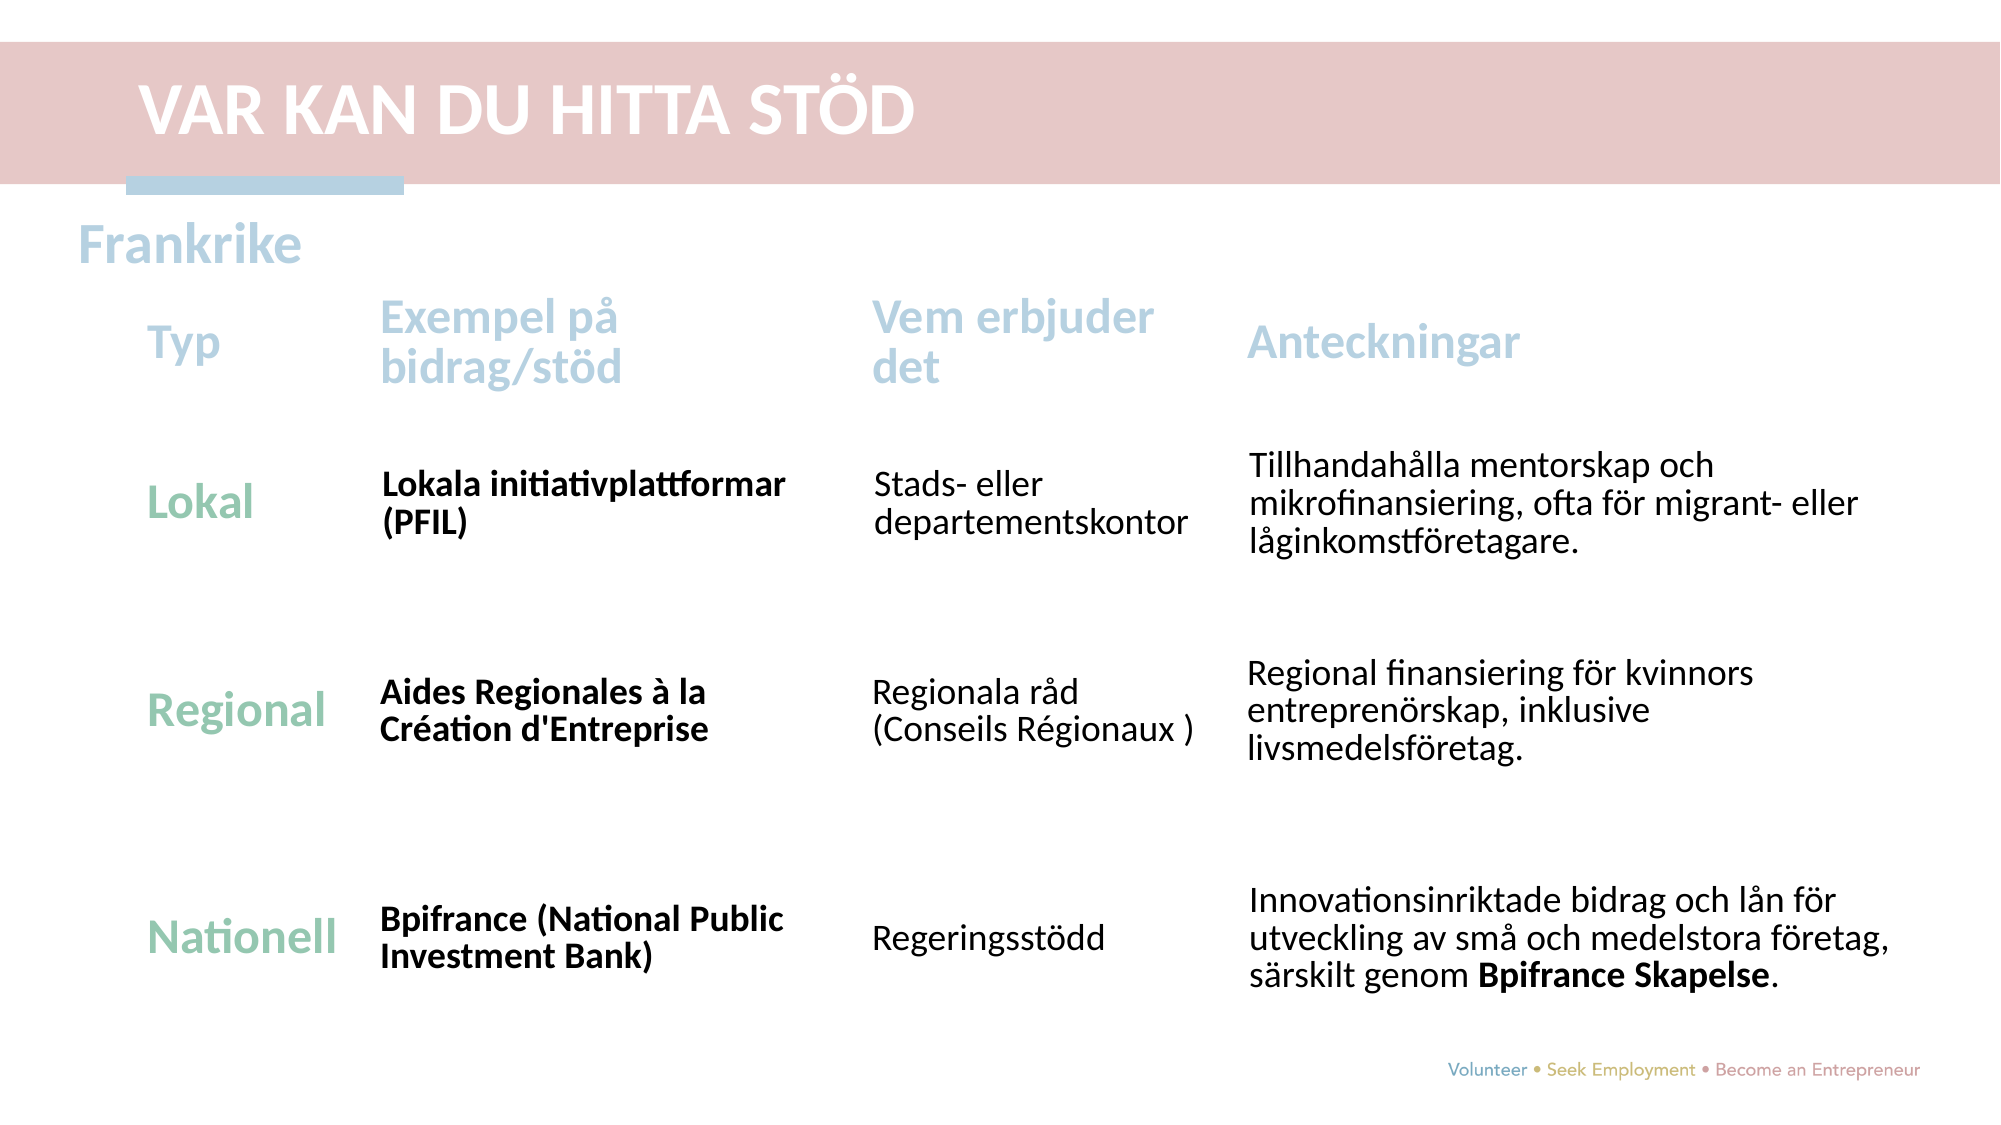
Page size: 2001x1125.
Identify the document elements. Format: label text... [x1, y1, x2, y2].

text_box Frankrike [63, 218, 1949, 720]
table_cell Regional [135, 610, 367, 817]
table_cell Bpifrance (National Public Investment Bank) [367, 817, 859, 1064]
table_cell Aides Regionales à la Création d'Entreprise [367, 610, 859, 817]
table_header Typ [135, 289, 367, 402]
table_cell Regional finansiering för kvinnors entreprenörskap, inklusive livsmedelsföretag. [1234, 610, 1912, 817]
table_cell Lokala initiativplattformar (PFIL) [367, 402, 859, 610]
table_cell Innovationsinriktade bidrag och lån för utveckling av små och medelstora företag, särskilt genom Bpifrance Skapelse. [1234, 817, 1912, 1064]
table_header Anteckningar [1234, 289, 1912, 402]
table_cell Stads- eller departementskontor [859, 402, 1234, 610]
table_cell Nationell [135, 817, 367, 1064]
table_cell Tillhandahålla mentorskap och mikrofinansiering, ofta för migrant- eller låginkomstföretagare. [1234, 402, 1912, 610]
picture [1418, 1046, 1971, 1103]
table_header Exempel på bidrag/stöd [367, 289, 859, 402]
table_cell Lokal [135, 402, 367, 610]
table_cell Regeringsstödd [859, 817, 1234, 1064]
table_header Vem erbjuder det [859, 289, 1234, 402]
table_cell Regionala råd (Conseils Régionaux ) [859, 610, 1234, 817]
list VAR KAN DU HITTA STÖD [123, 51, 1913, 170]
